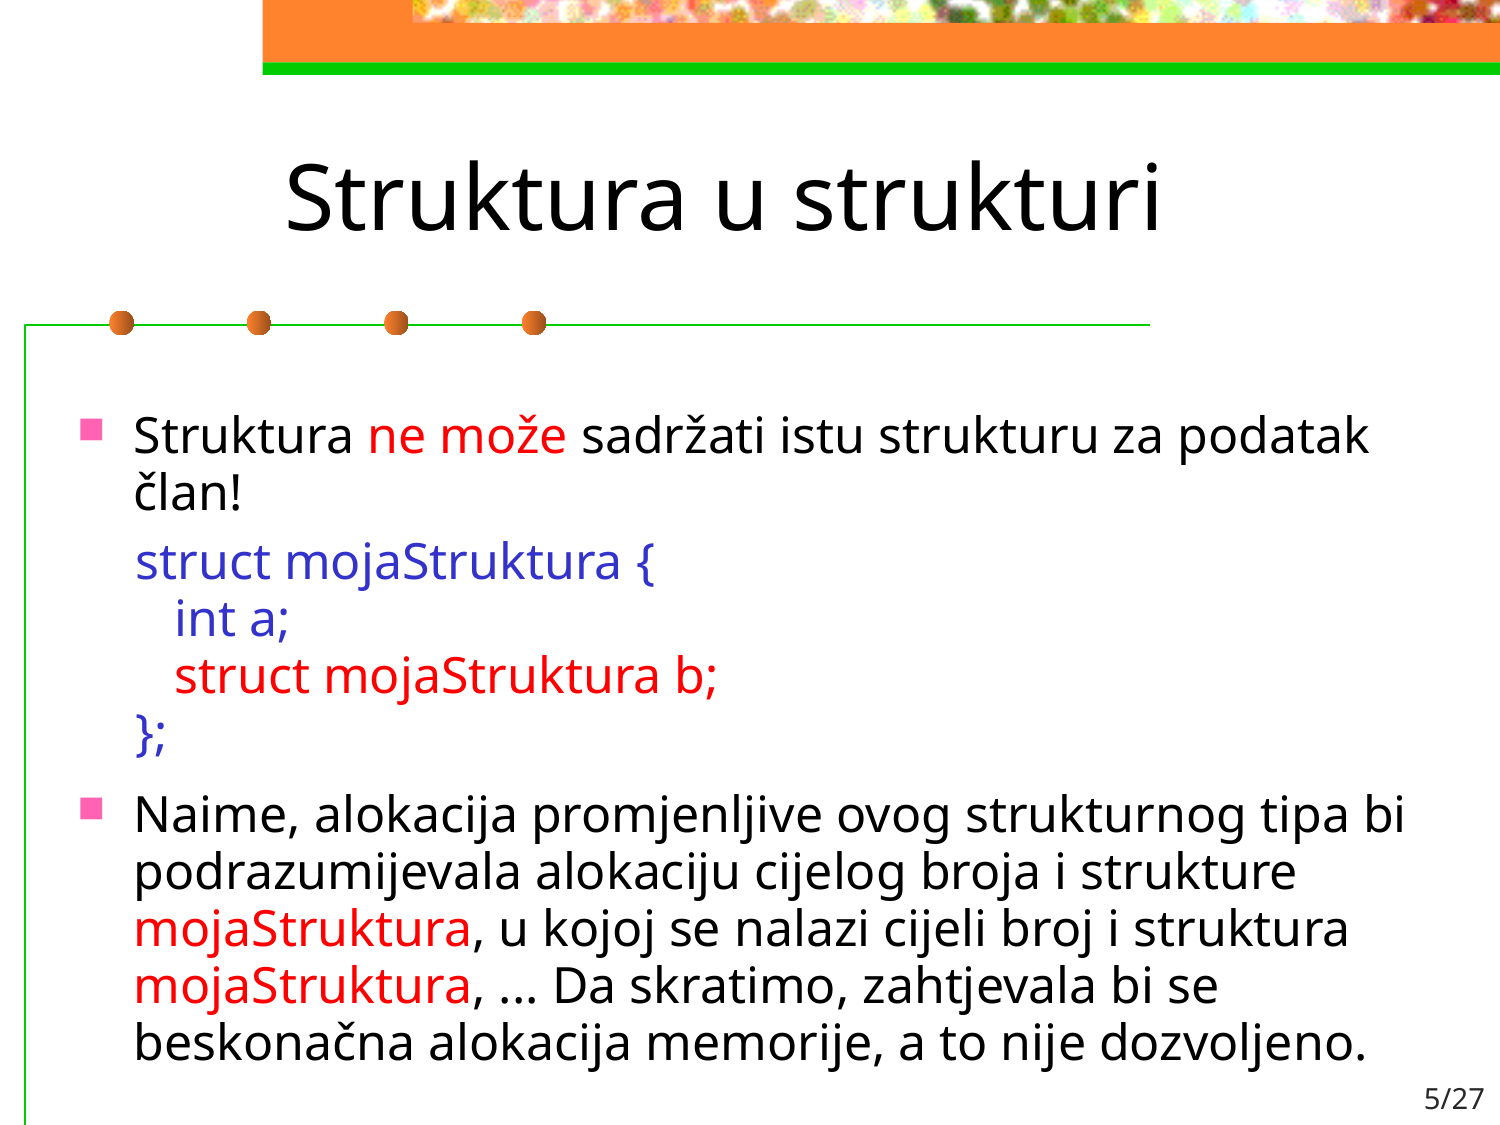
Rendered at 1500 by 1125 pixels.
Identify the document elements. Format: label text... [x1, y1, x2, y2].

picture [412, 0, 1500, 23]
list Struktura ne može sadržati istu strukturu za podatak član! struct mojaStruktura { int a; struct mojaStruktura b; }; Naime, alokacija promjenljive ovog strukturnog tipa bi podrazumijevala alokaciju cijelog broja i strukture mojaStruktura, u kojoj se nalazi cijeli broj i struktura mojaStruktura, ... Da skratimo, zahtjevala bi se beskonačna alokacija memorije, a to nije dozvoljeno. [62, 399, 1463, 1075]
text_box 5/27 [1374, 1072, 1500, 1123]
title Struktura u strukturi [87, 99, 1363, 288]
